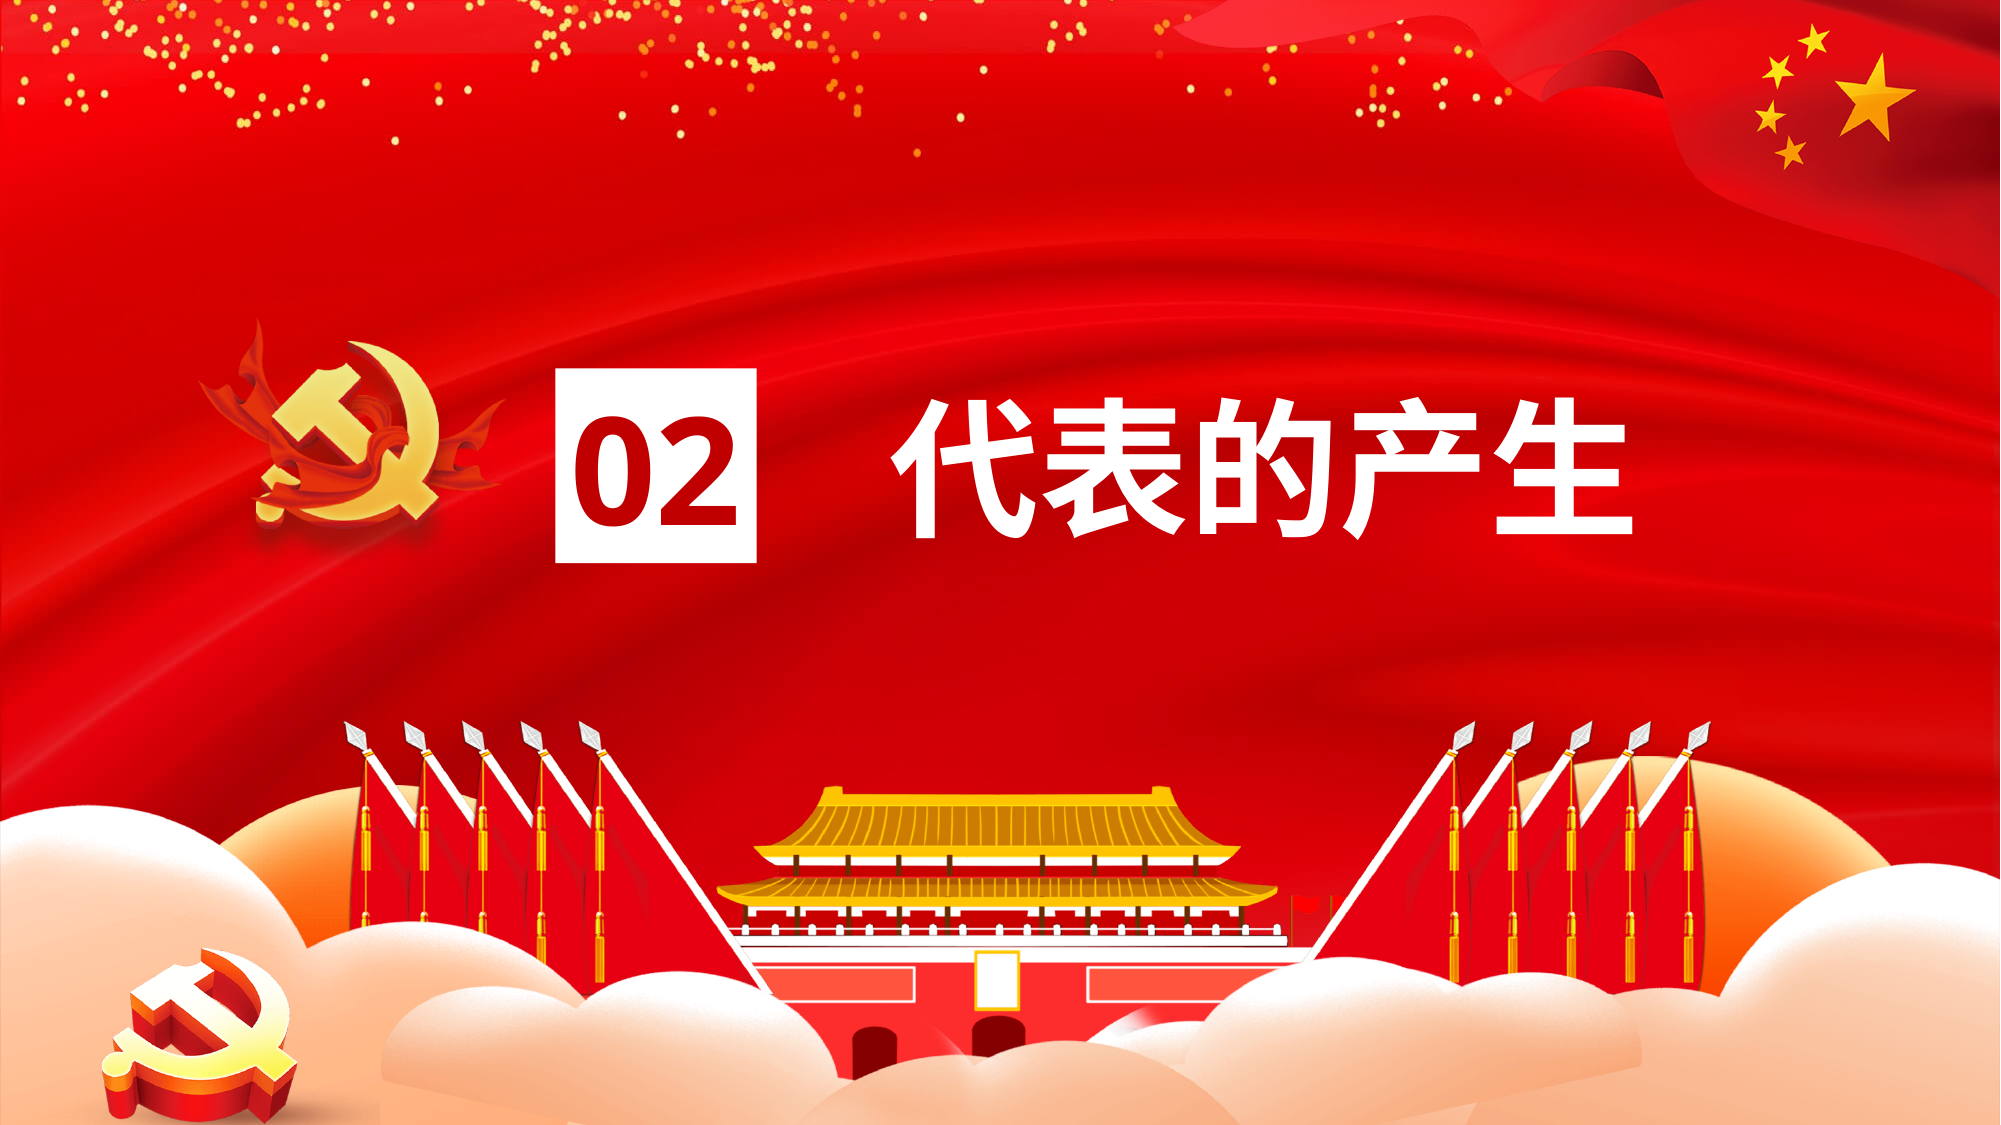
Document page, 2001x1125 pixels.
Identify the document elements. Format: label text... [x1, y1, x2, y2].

text_box 代表的产生 [874, 368, 1682, 564]
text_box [1713, 756, 1970, 804]
picture [0, 0, 2000, 1125]
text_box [340, 719, 1713, 804]
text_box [122, 756, 340, 804]
text_box 02 [555, 368, 757, 564]
